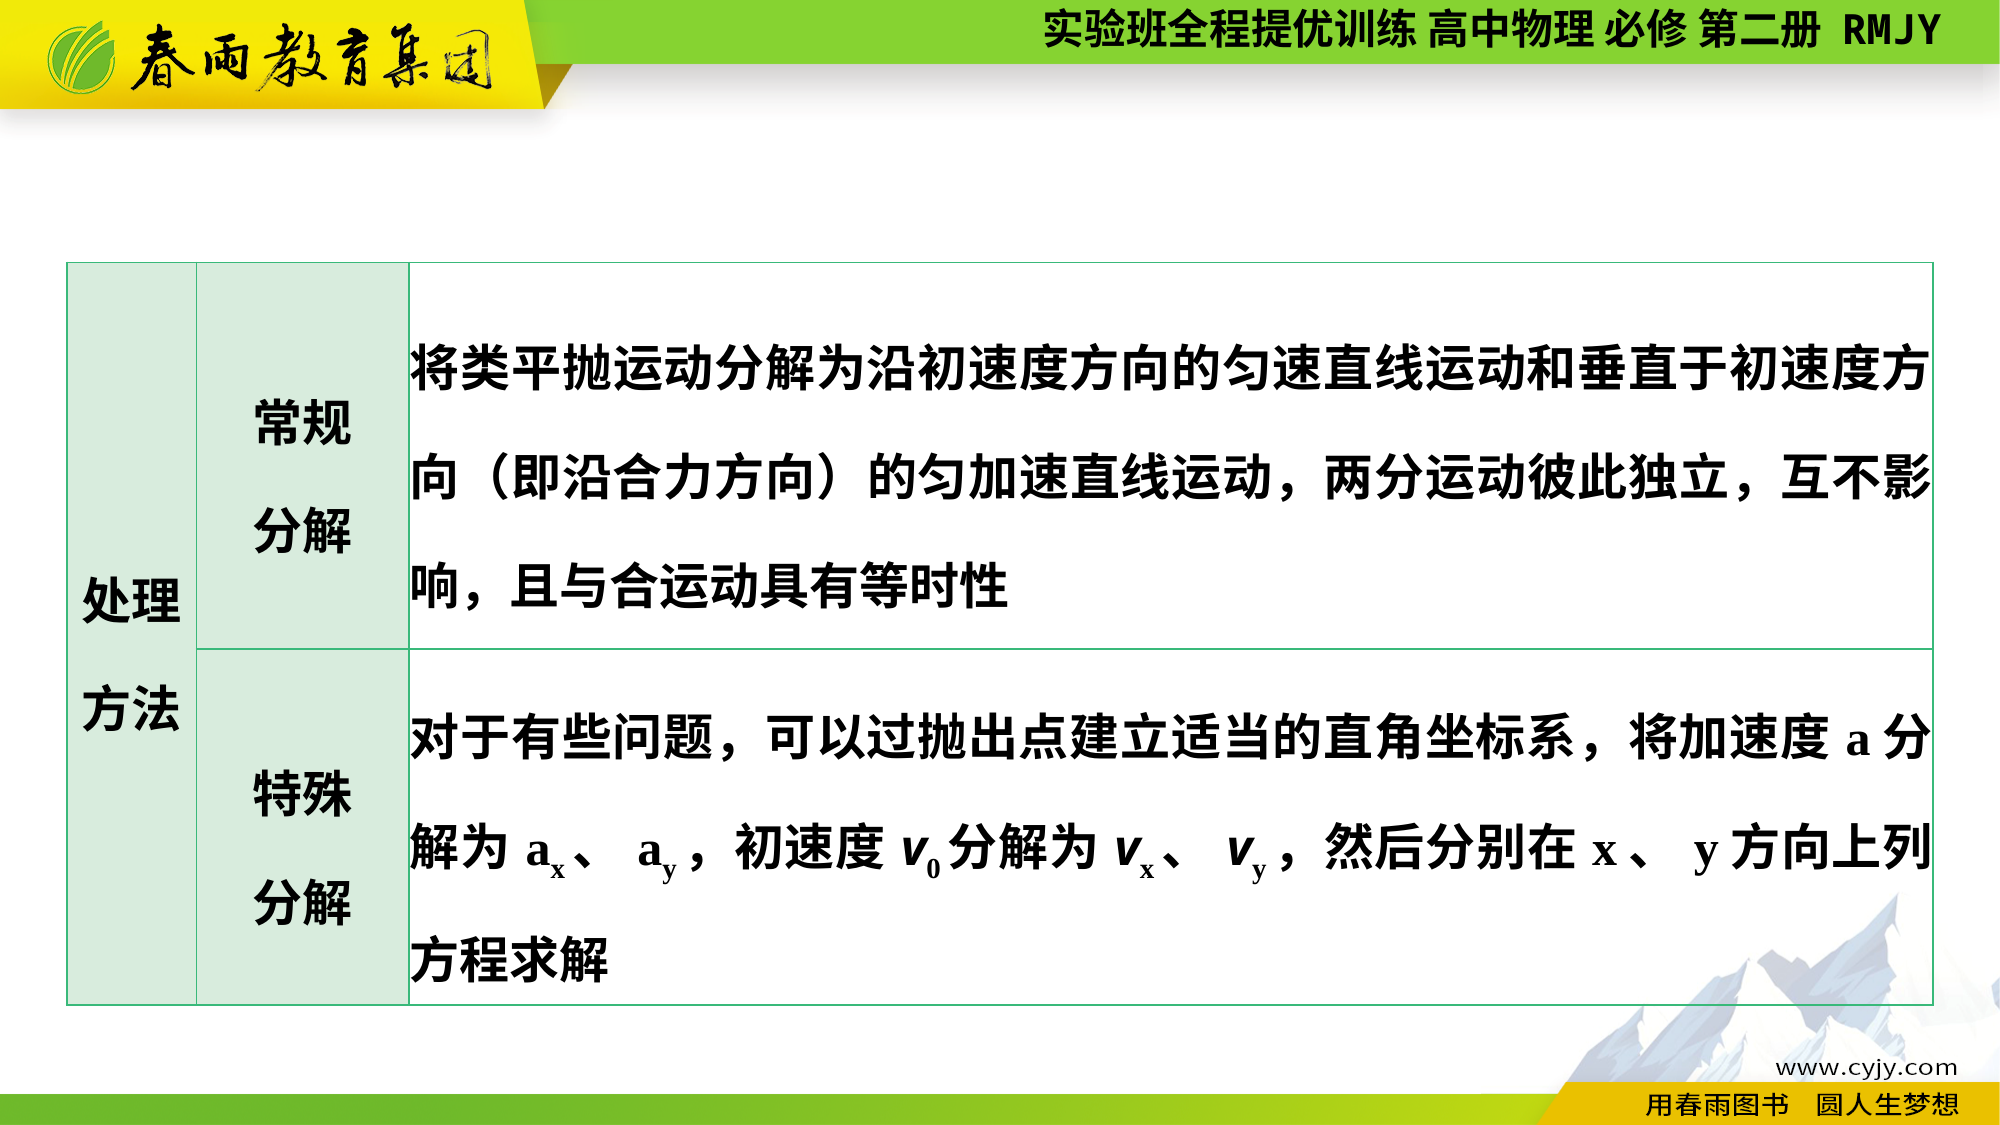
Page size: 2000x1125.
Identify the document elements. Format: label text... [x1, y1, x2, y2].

table_header 常规 分解 [197, 263, 408, 648]
table_header 将类平抛运动分解为沿初速度方向的匀速直线运动和垂直于初速度方向（即沿合力方向）的匀加速直线运动，两分运动彼此独立，互不影响，且与合运动具有等时性 [410, 263, 1932, 648]
table_header 处理 方法 [68, 263, 196, 1004]
picture [0, 0, 2000, 1125]
table_cell 对于有些问题，可以过抛出点建立适当的直角坐标系，将加速度a分解为ax、ay，初速度v0分解为vx、vy，然后分别在x、y方向上列方程求解 [410, 650, 1932, 1004]
table_cell 特殊 分解 [197, 650, 408, 1004]
